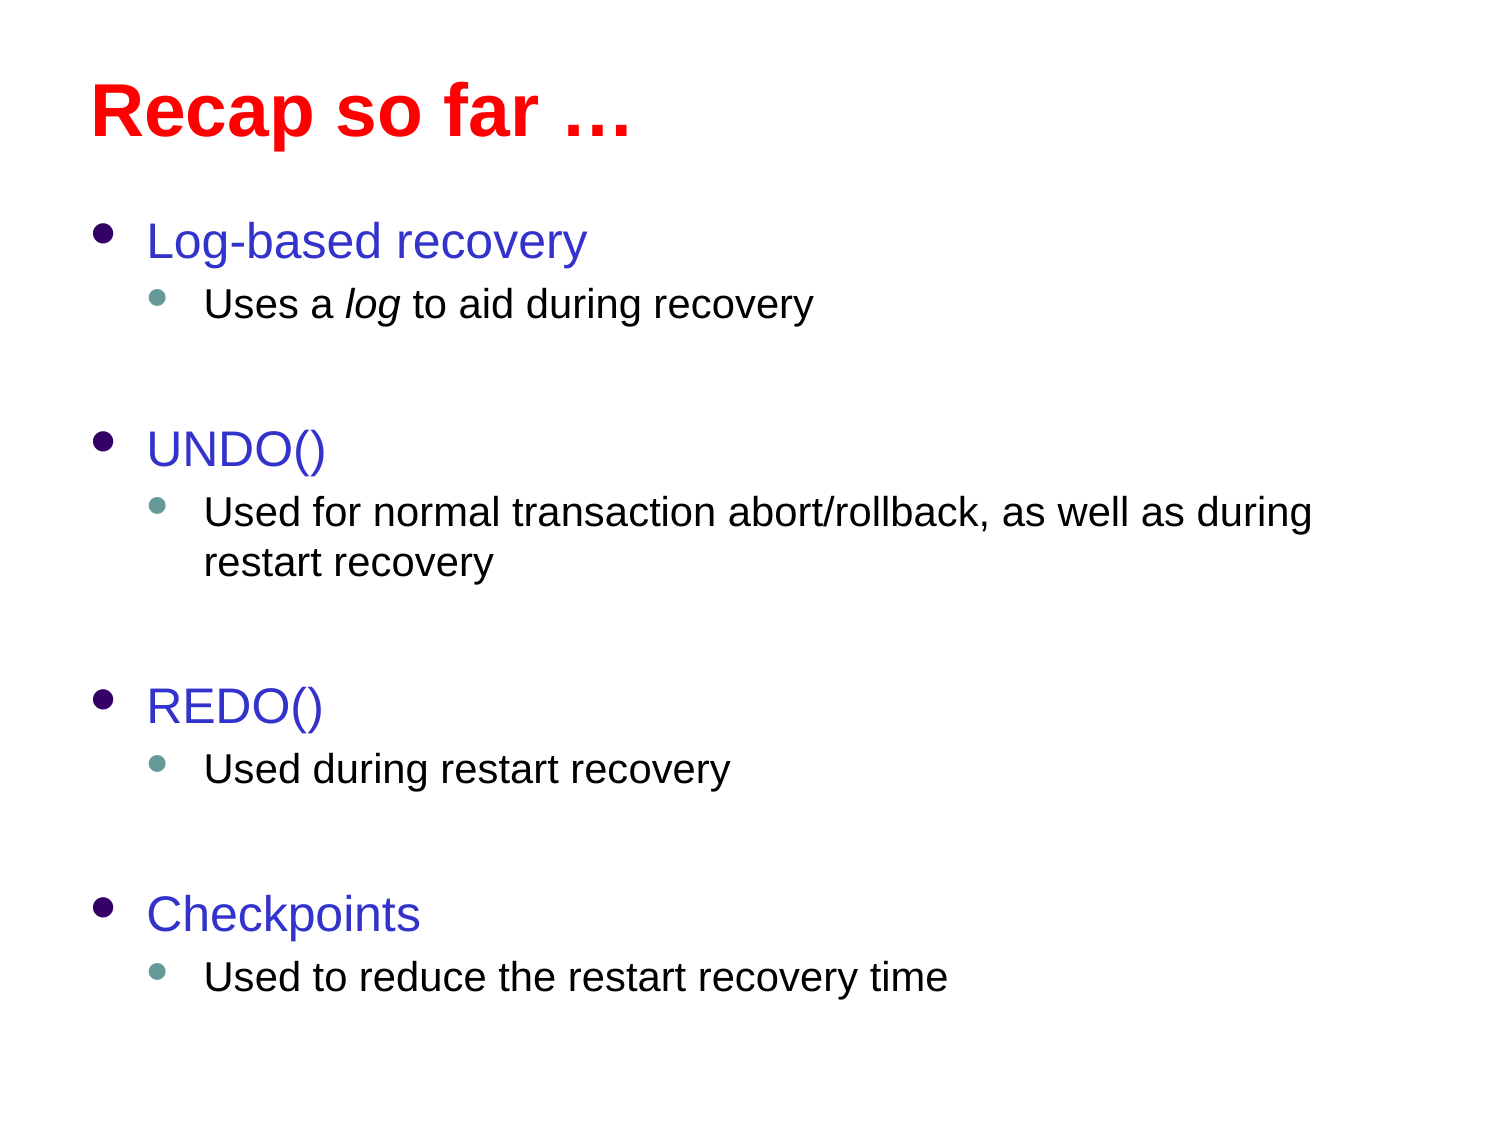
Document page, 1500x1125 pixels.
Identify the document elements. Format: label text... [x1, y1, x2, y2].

list Log-based recovery Uses a log to aid during recovery UNDO() Used for normal transaction abort/rollback, as well as during restart recovery REDO() Used during restart recovery Checkpoints Used to reduce the restart recovery time [74, 200, 1426, 863]
title Recap so far … [74, 19, 1313, 160]
